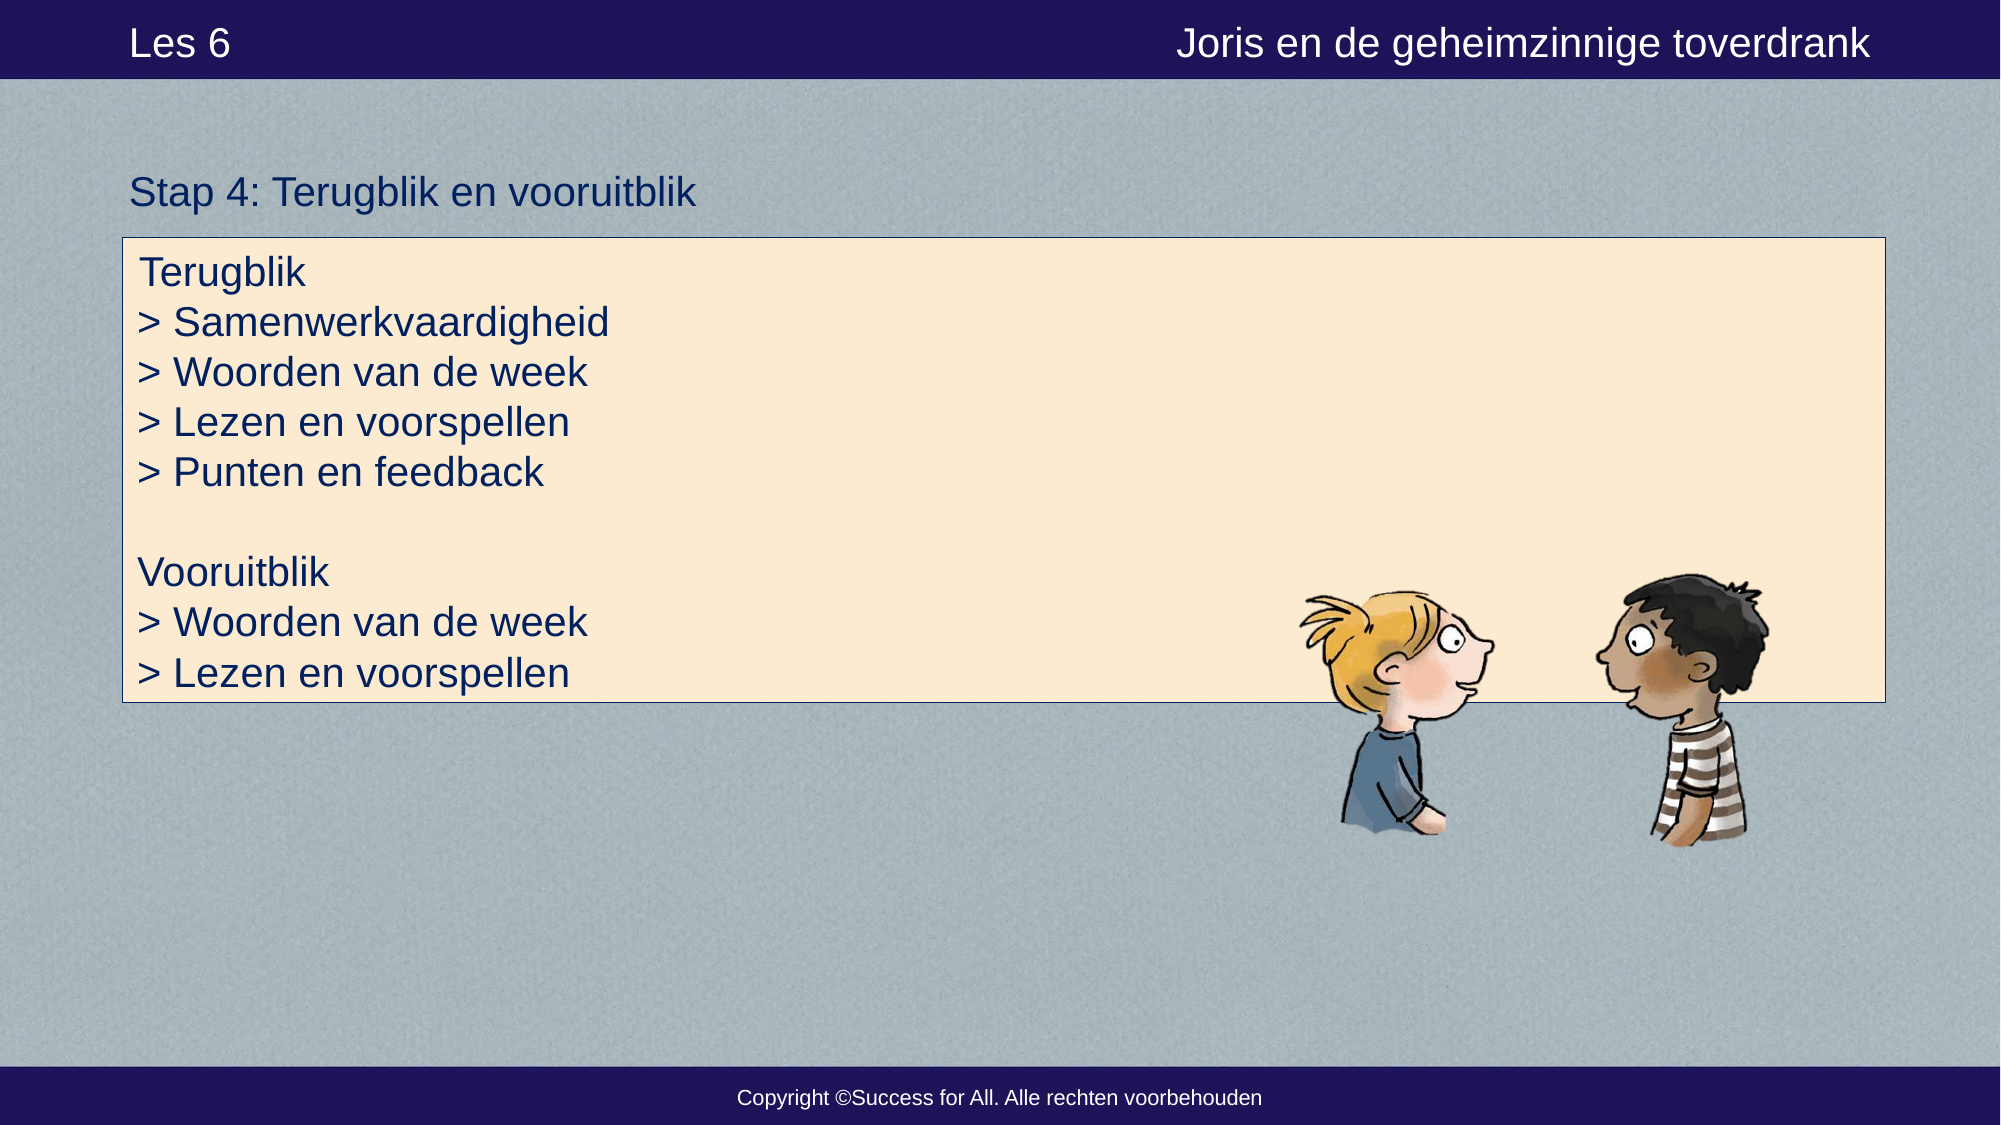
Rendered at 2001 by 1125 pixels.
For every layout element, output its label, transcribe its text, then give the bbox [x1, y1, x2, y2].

text_box Les 6 [114, 8, 354, 73]
text_box Terugblik > Samenwerkvaardigheid > Woorden van de week > Lezen en voorspellen > Punten en feedback Vooruitblik > Woorden van de week > Lezen en voorspellen [122, 237, 1886, 703]
picture [0, 0, 2001, 1125]
text_box Joris en de geheimzinnige toverdrank [999, 8, 1886, 73]
text_box Stap 4: Terugblik en vooruitblik [114, 157, 907, 223]
text_box Copyright ©Success for All. Alle rechten voorbehouden [0, 1076, 2000, 1125]
